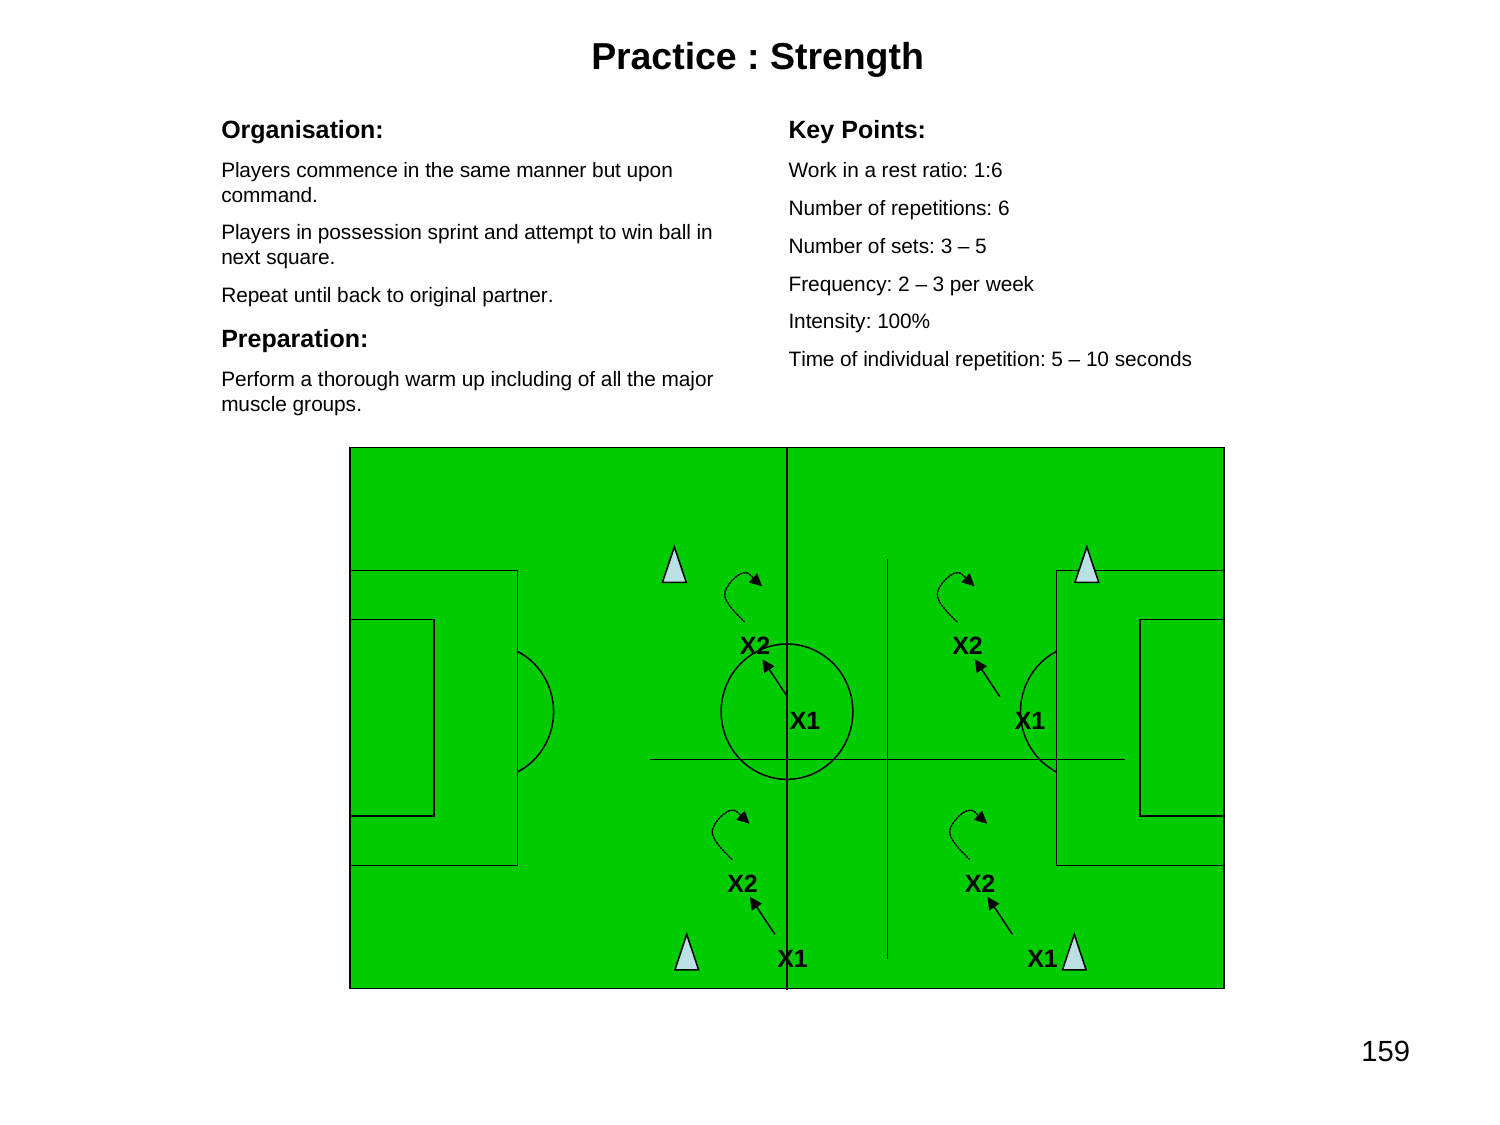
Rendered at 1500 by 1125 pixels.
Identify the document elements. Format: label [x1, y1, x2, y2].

text_box [349, 446, 1224, 991]
text_box [206, 24, 1388, 424]
text_box [1074, 1024, 1425, 1103]
